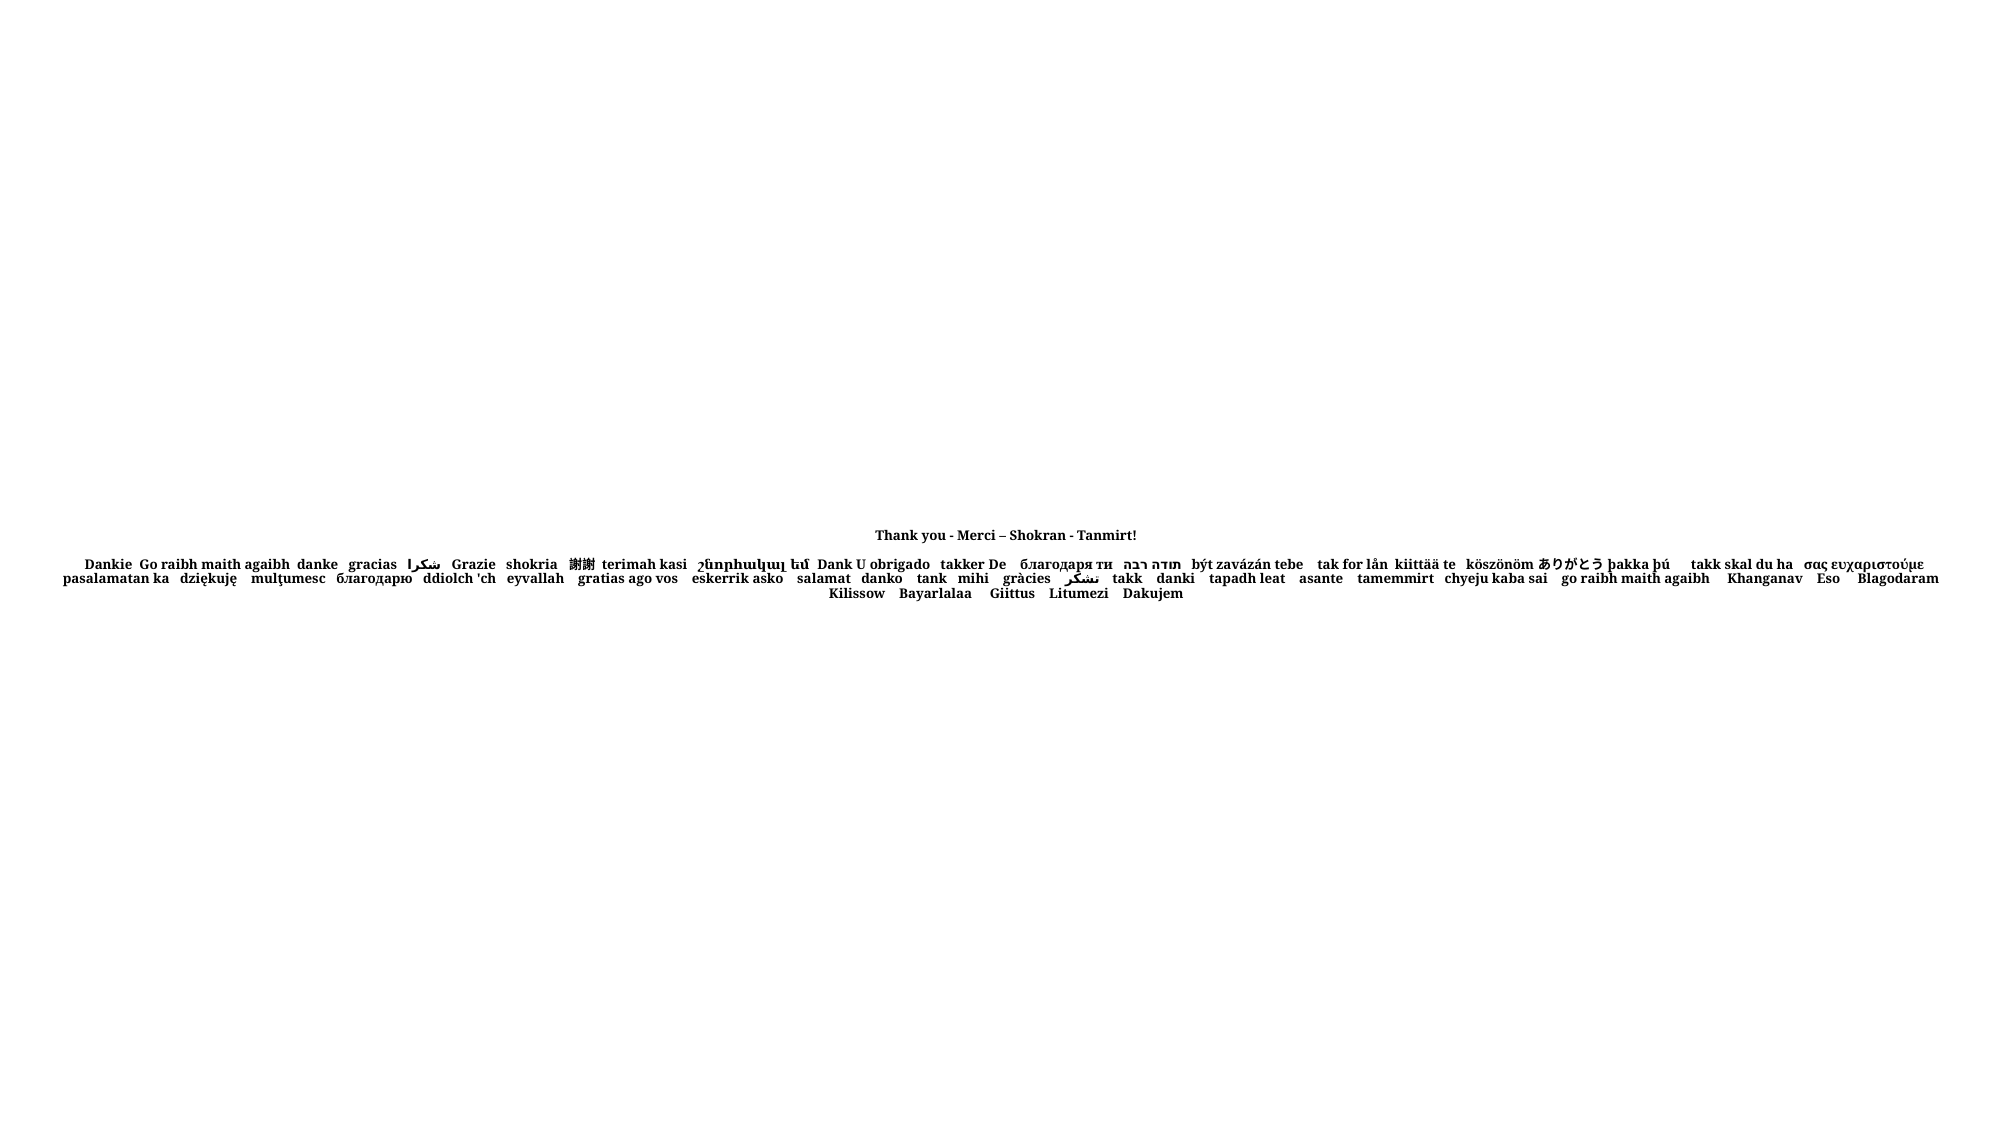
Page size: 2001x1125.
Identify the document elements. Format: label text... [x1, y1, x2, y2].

title Thank you - Merci – Shokran - Tanmirt! Dankie Go raibh maith agaibh danke gracias شكرا Grazie shokria 謝謝 terimah kasi շնորհակալ եմ Dank U obrigado takker De благодаря ти תודה רבה být zavázán tebe tak for lån kiittää te köszönöm ありがとう þakka þú takk skal du ha σας ευχαριστούμε pasalamatan ka dziękuję mulţumesc благодарю ddiolch 'ch eyvallah gratias ago vos eskerrik asko salamat danko tank mihi gràcies تشکر takk danki tapadh leat asante tamemmirt chyeju kaba sai go raibh maith agaibh Khanganav Eso Blagodaram Kilissow Bayarlalaa Giittus Litumezi Dakujem [35, 508, 135, 625]
title Thank you - Merci – Shokran - Tanmirt! Dankie Go raibh maith agaibh danke gracias شكرا Grazie shokria 謝謝 terimah kasi շնորհակալ եմ Dank U obrigado takker De благодаря ти תודה רבה být zavázán tebe tak for lån kiittää te köszönöm ありがとう þakka þú takk skal du ha σας ευχαριστούμε pasalamatan ka dziękuję mulţumesc благодарю ddiolch 'ch eyvallah gratias ago vos eskerrik asko salamat danko tank mihi gràcies تشکر takk danki tapadh leat asante tamemmirt chyeju kaba sai go raibh maith agaibh Khanganav Eso Blagodaram Kilissow Bayarlalaa Giittus Litumezi Dakujem [1500, 508, 1978, 625]
text_box [135, 159, 1500, 994]
